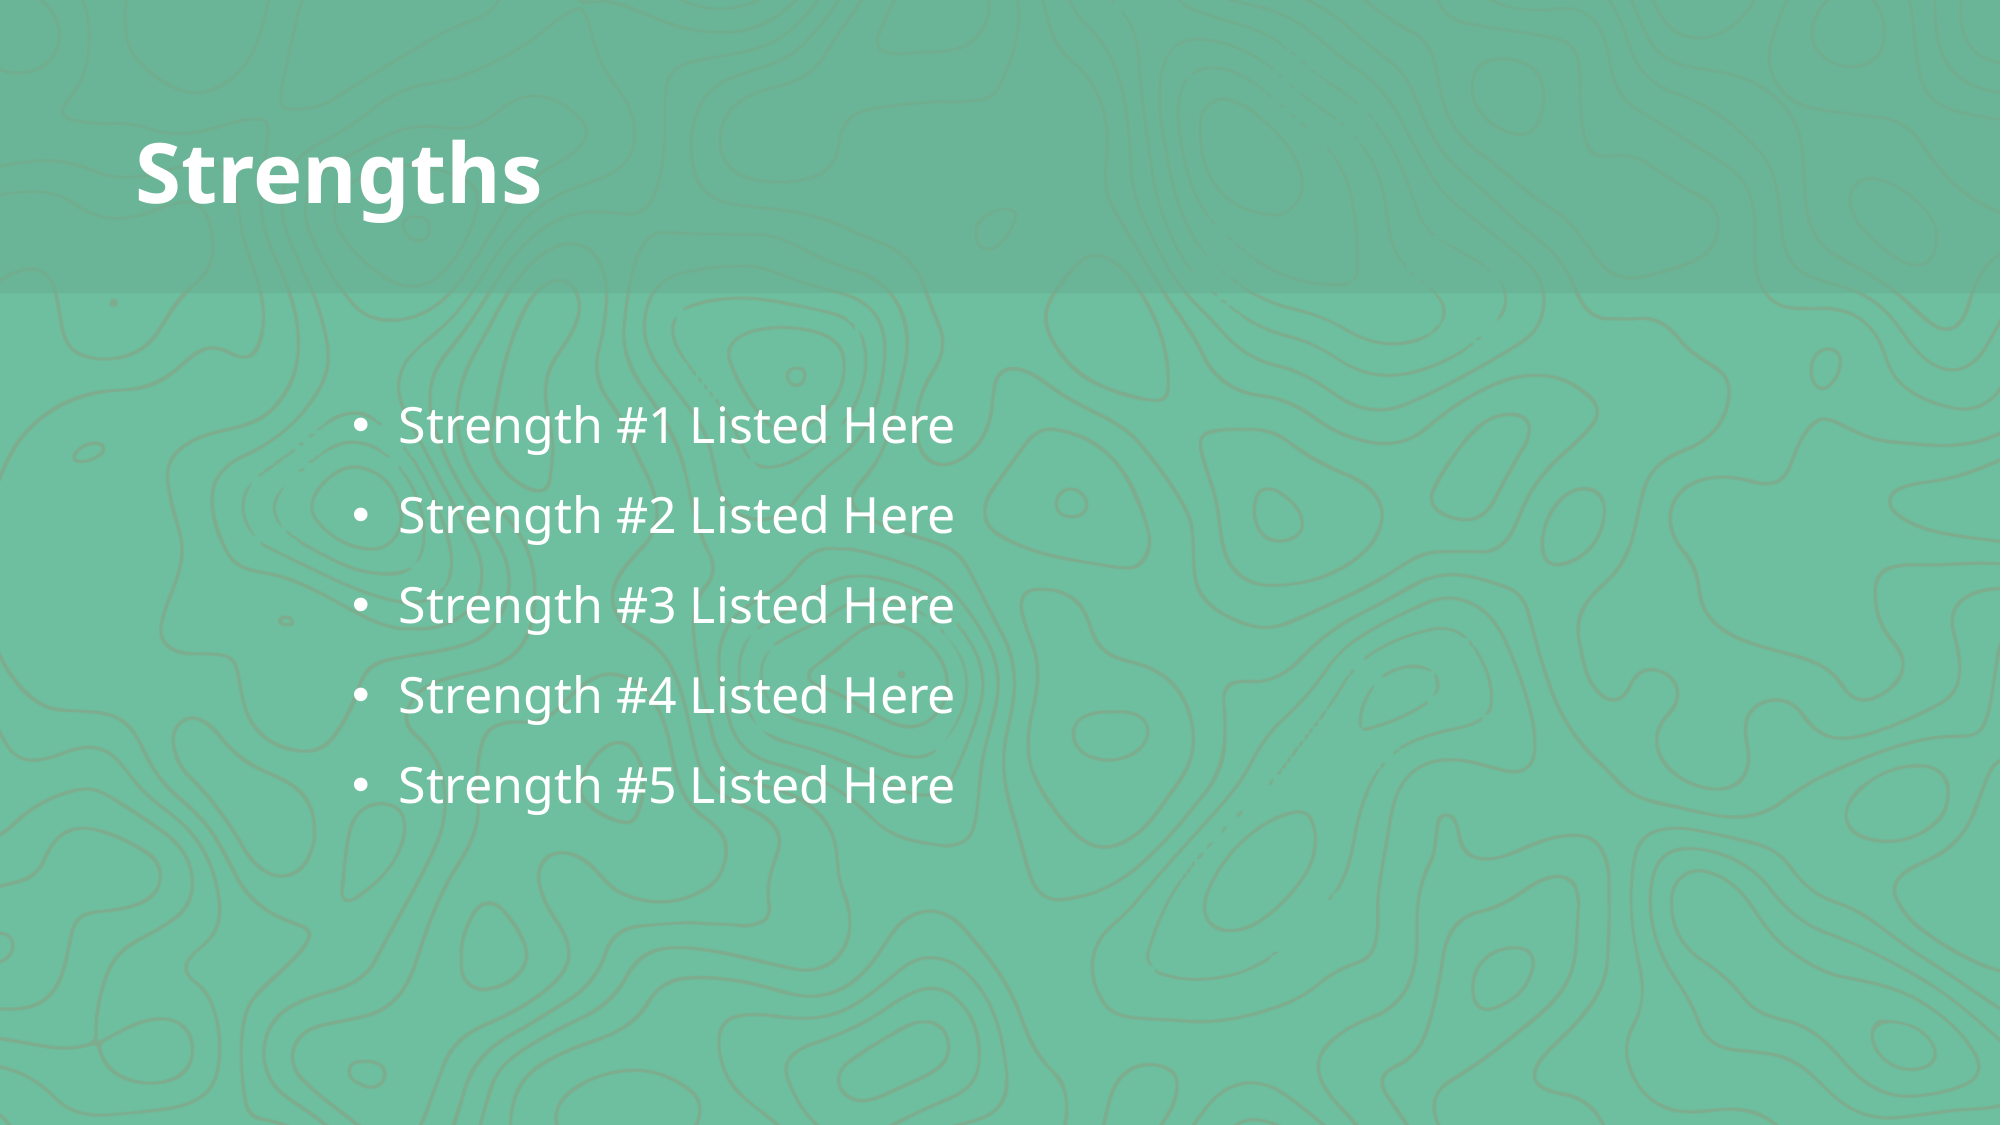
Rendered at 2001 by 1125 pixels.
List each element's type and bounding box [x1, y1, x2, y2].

list [0, 0, 2000, 1125]
